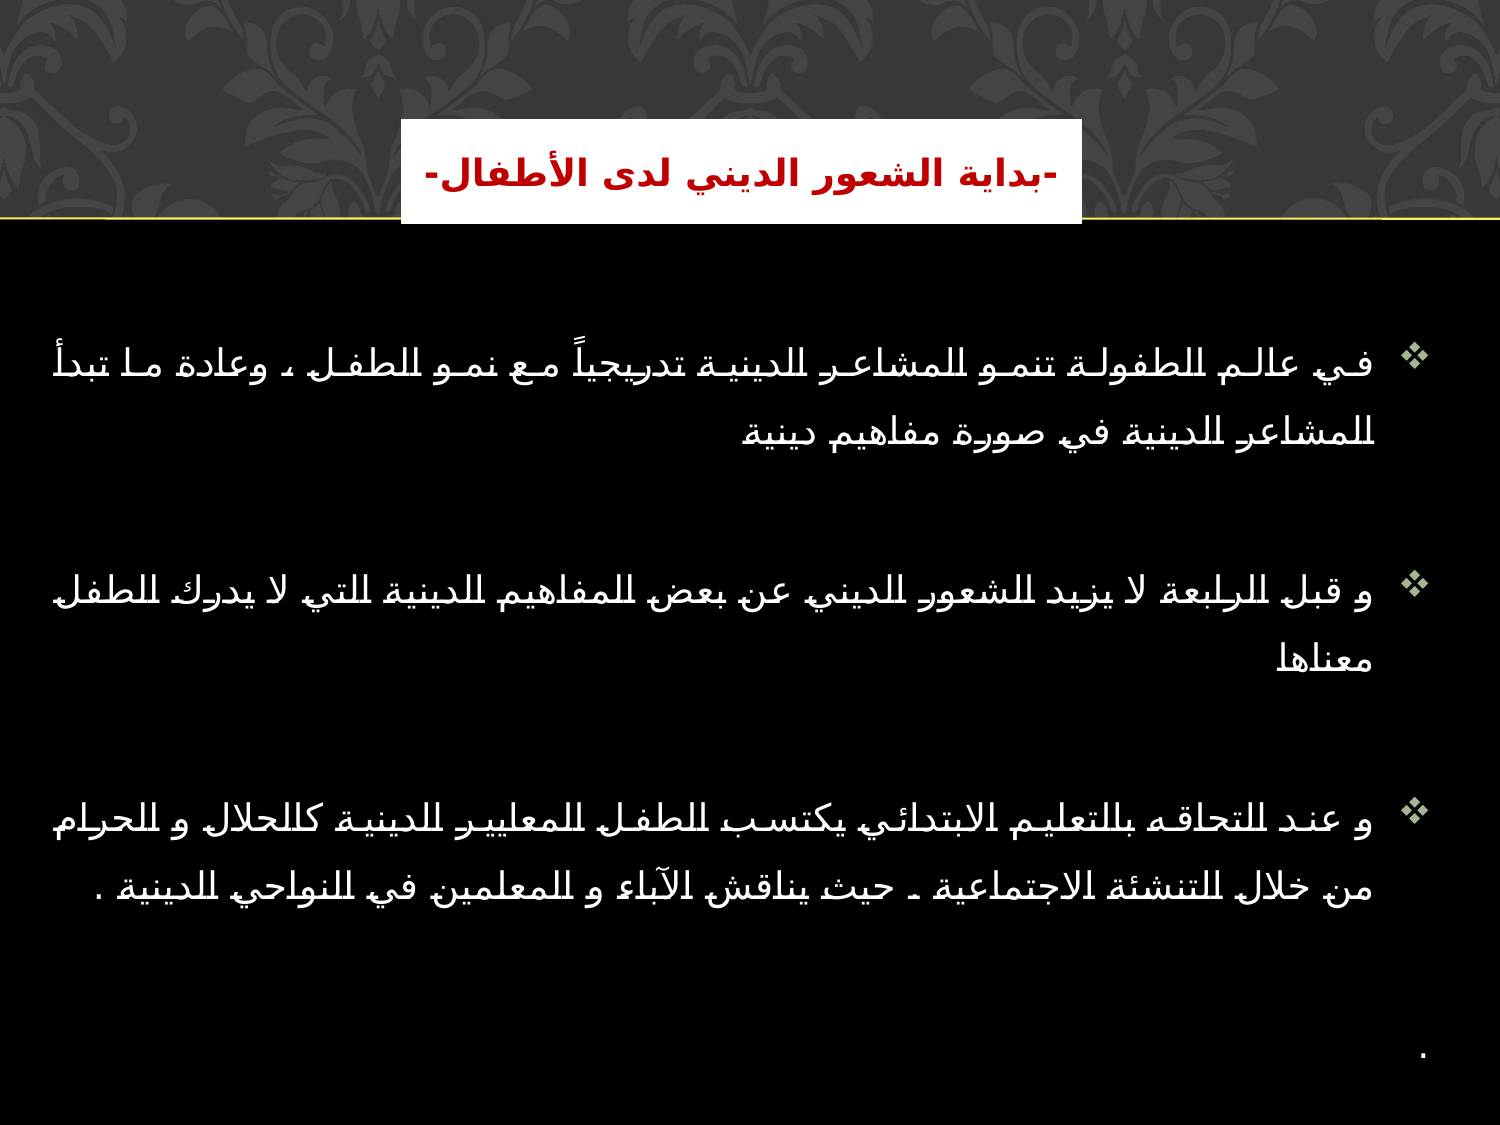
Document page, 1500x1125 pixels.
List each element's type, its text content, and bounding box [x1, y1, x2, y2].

title -بداية الشعور الديني لدى الأطفال- [401, 119, 1082, 224]
list في عالم الطفولة تنمو المشاعر الدينية تدريجياً مع نمو الطفل ، وعادة ما تبدأ المشاعر الدينية في صورة مفاهيم دينية و قبل الرابعة لا يزيد الشعور الديني عن بعض المفاهيم الدينية التي لا يدرك الطفل معناها و عند التحاقه بالتعليم الابتدائي يكتسب الطفل المعايير الدينية كالحلال و الحرام من خلال التنشئة الاجتماعية . حيث يناقش الآباء و المعلمين في النواحي الدينية . . [38, 278, 1445, 1103]
